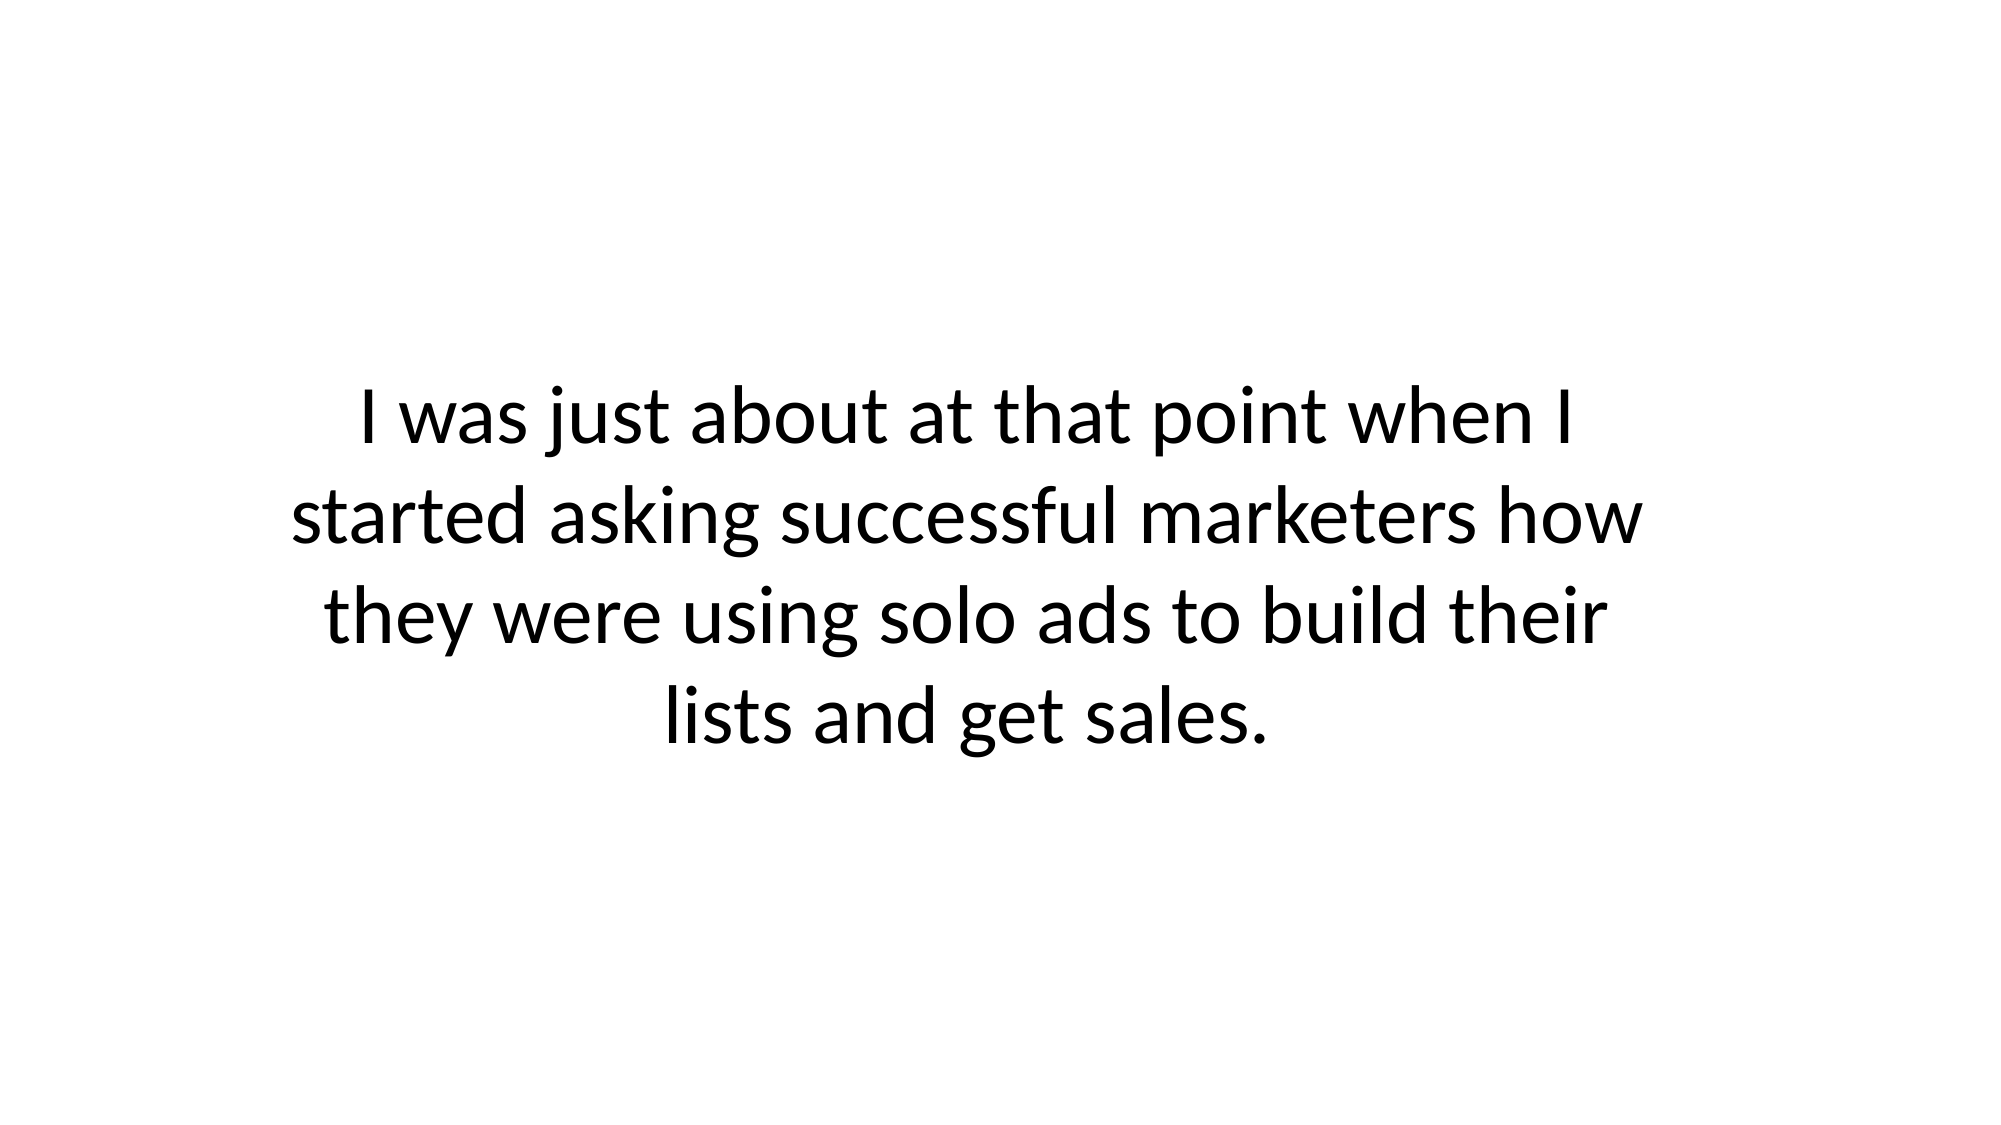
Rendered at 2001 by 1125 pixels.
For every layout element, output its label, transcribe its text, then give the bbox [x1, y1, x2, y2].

text_box I was just about at that point when I started asking successful marketers how they were using solo ads to build their lists and get sales. [261, 352, 1674, 768]
